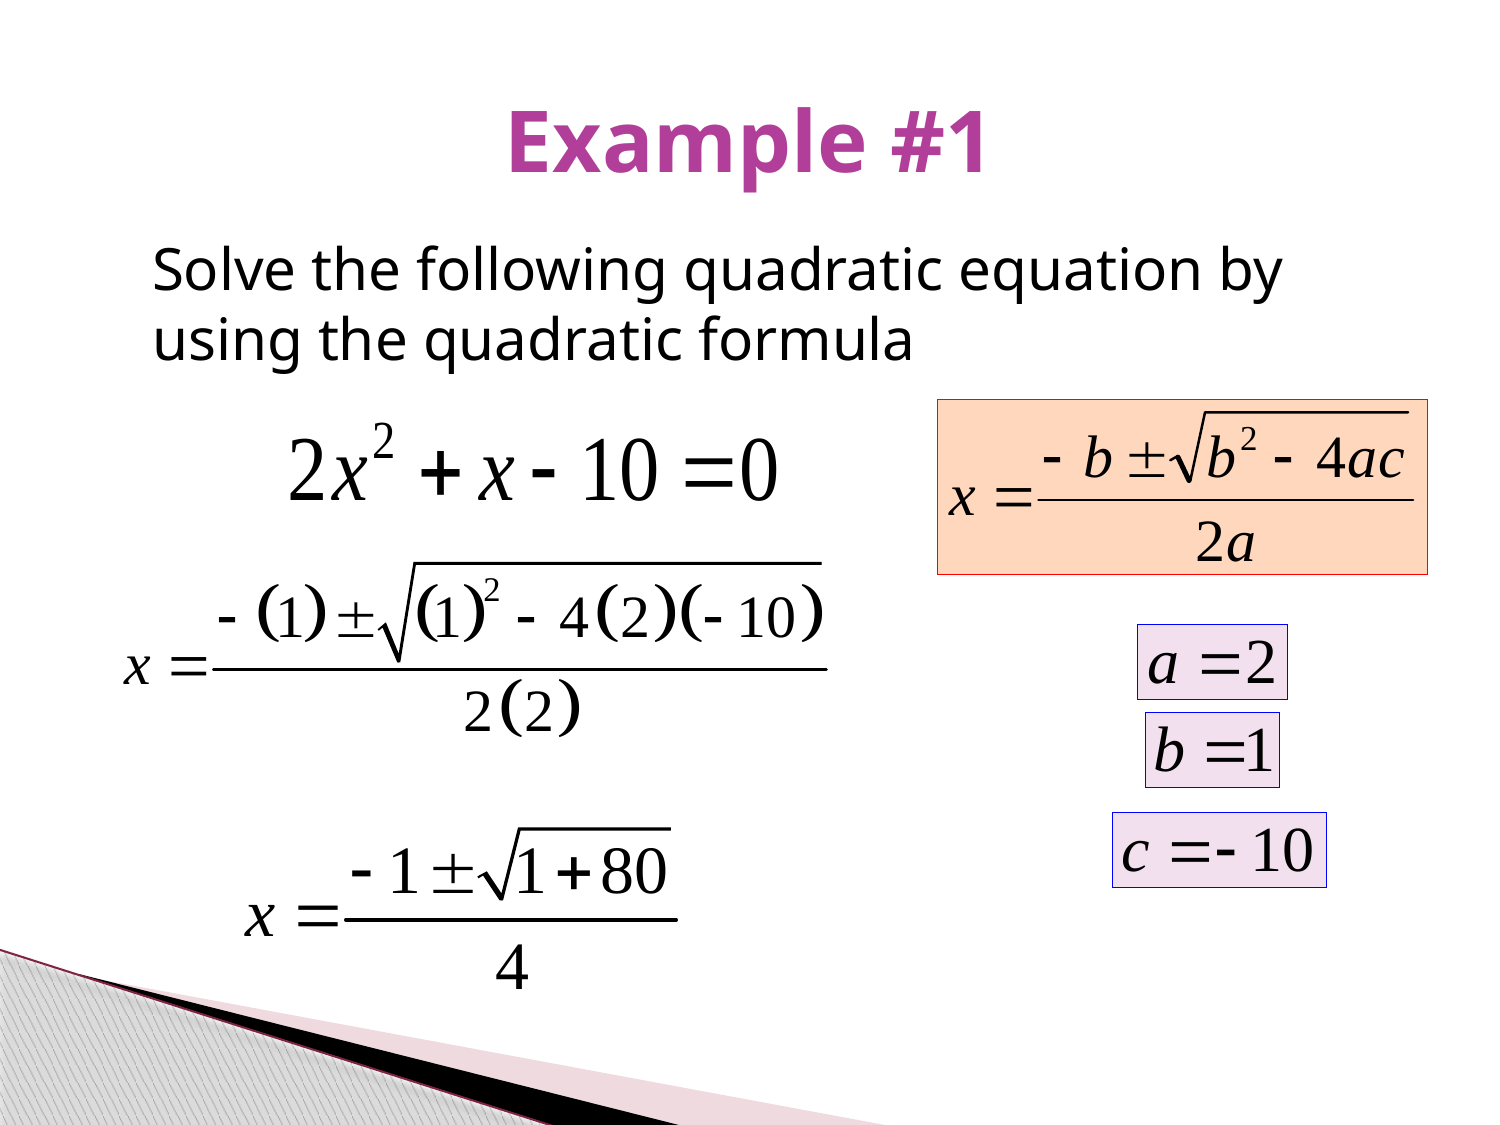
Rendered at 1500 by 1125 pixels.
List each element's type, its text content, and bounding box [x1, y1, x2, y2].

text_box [1137, 624, 1288, 701]
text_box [1145, 712, 1280, 788]
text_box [231, 812, 691, 1005]
text_box Solve the following quadratic equation by using the quadratic formula [137, 224, 1325, 380]
title Example #1 [75, 45, 1425, 233]
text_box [1112, 812, 1327, 888]
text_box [937, 399, 1428, 576]
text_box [274, 399, 793, 524]
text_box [112, 549, 838, 765]
